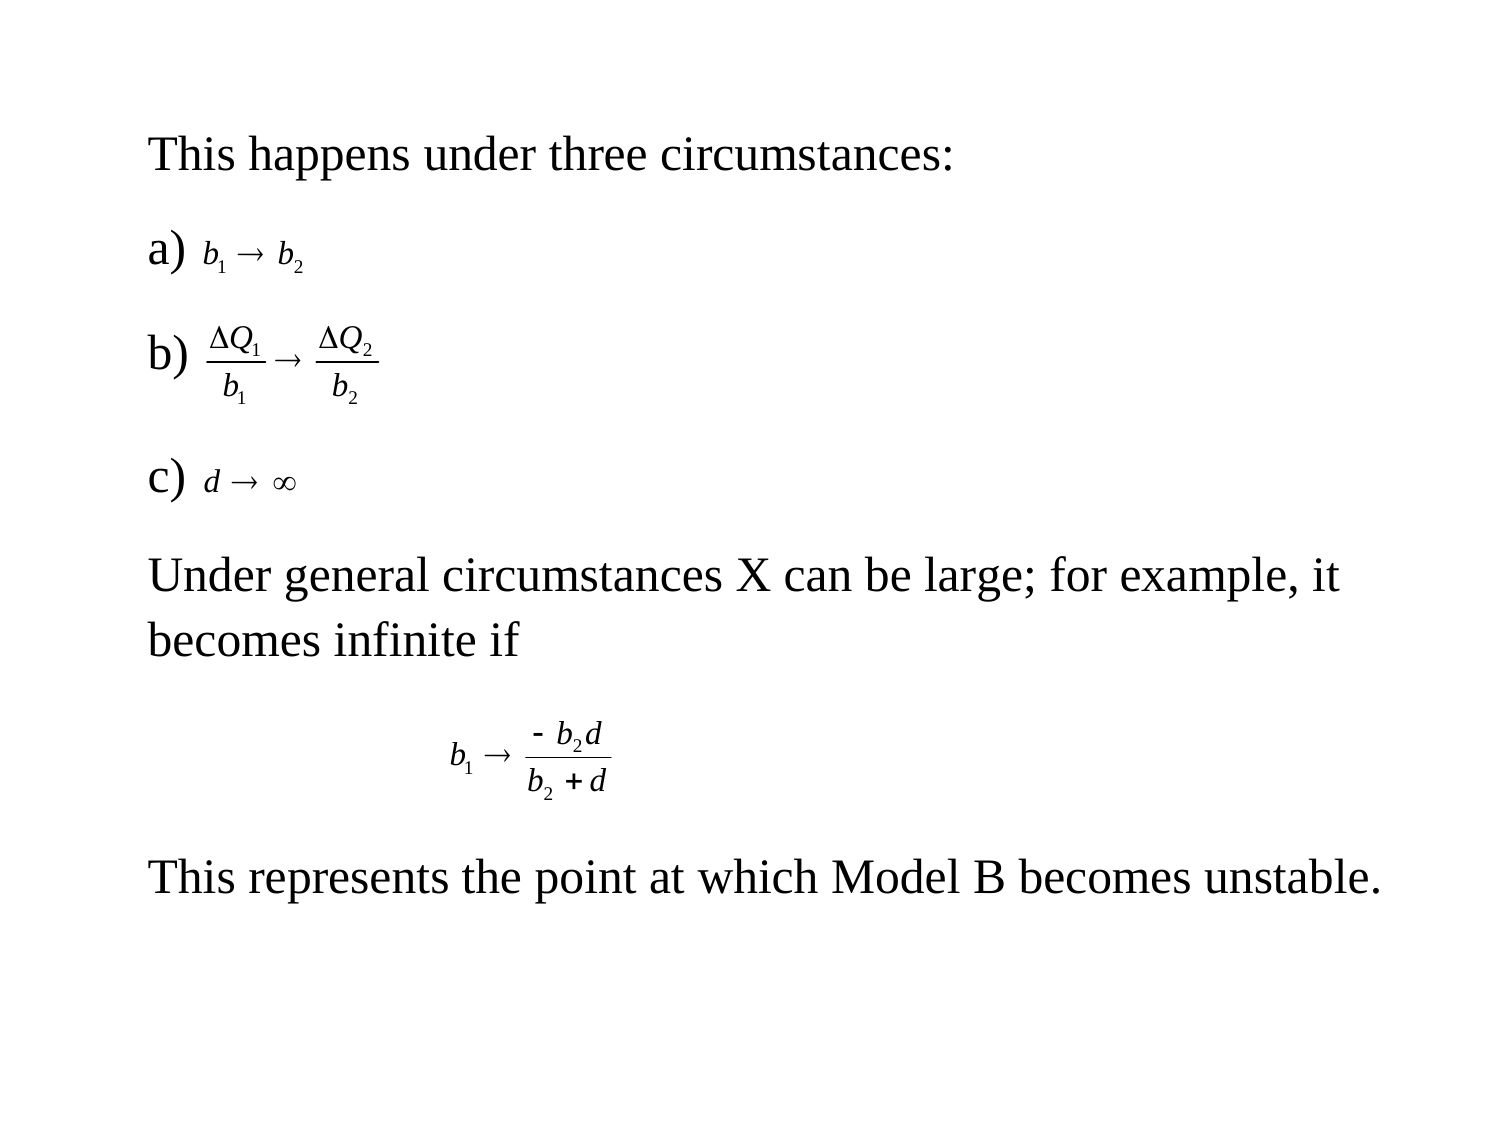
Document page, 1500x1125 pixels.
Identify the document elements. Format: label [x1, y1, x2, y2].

picture [147, 125, 1392, 943]
